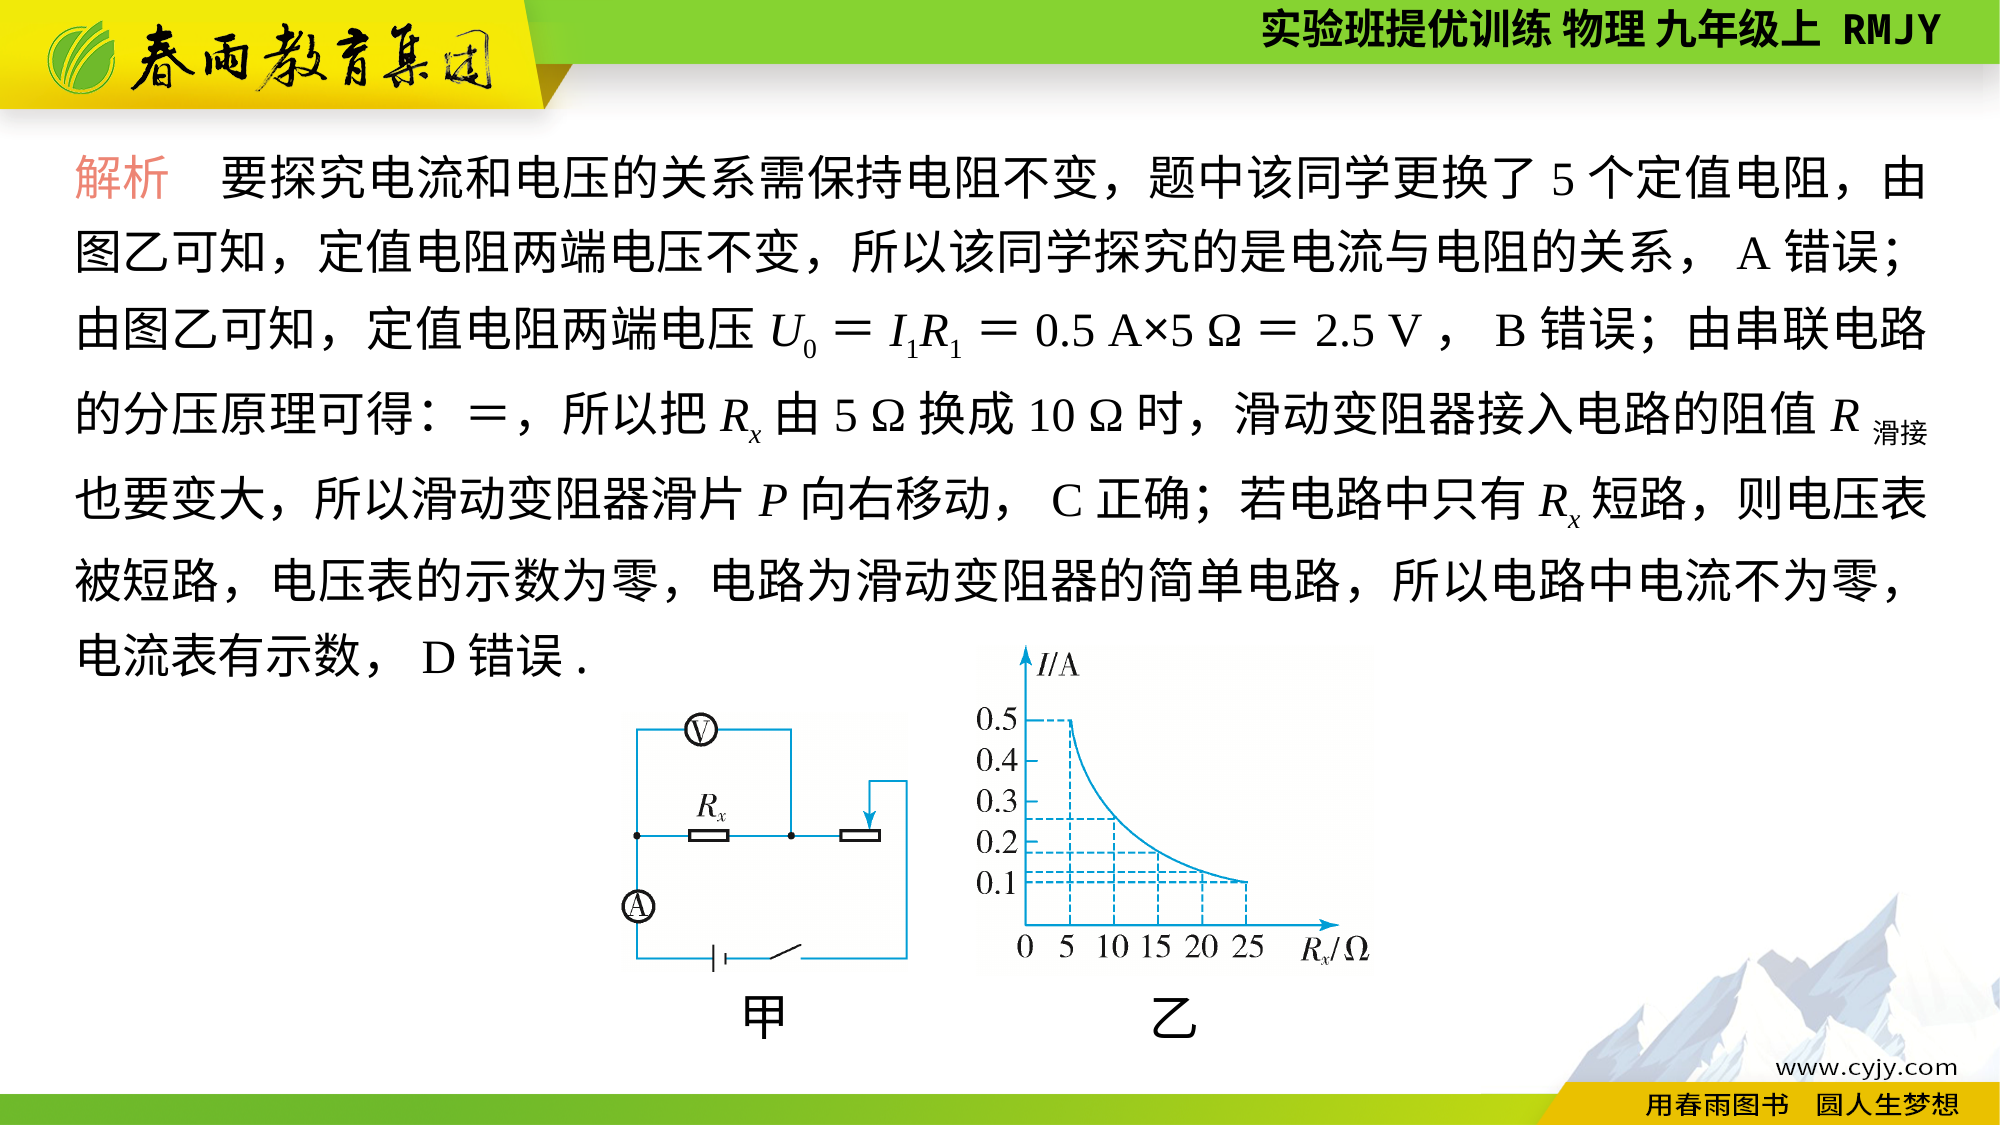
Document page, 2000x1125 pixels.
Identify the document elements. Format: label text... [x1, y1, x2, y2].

picture [0, 0, 2000, 1125]
text_box 乙 [1135, 984, 1215, 1055]
text_box 甲 [725, 979, 805, 1053]
